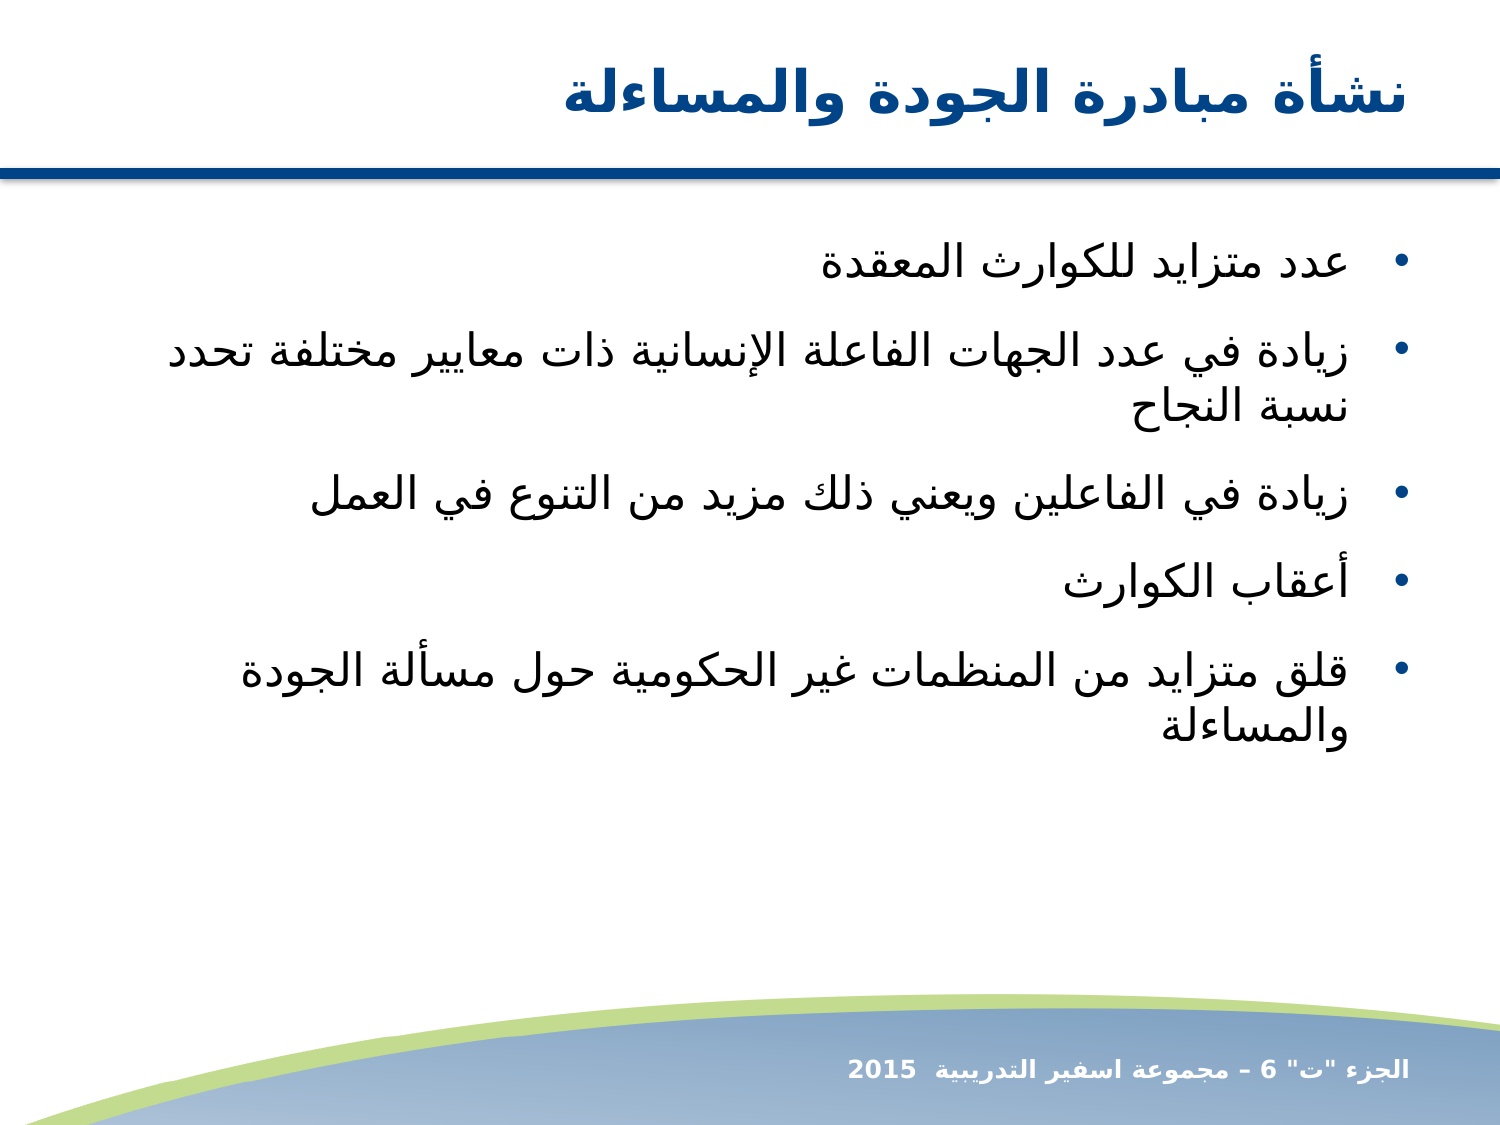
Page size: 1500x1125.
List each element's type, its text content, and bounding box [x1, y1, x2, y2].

footer الجزء "ت" 6 – مجموعة اسفير التدريبية 2015 [537, 1038, 1425, 1099]
picture [0, 992, 1500, 1125]
title نشأة مبادرة الجودة والمساءلة [75, 0, 1425, 178]
list عدد متزايد للكوارث المعقدة زيادة في عدد الجهات الفاعلة الإنسانية ذات معايير مختلفة تحدد نسبة النجاح زيادة في الفاعلين ويعني ذلك مزيد من التنوع في العمل أعقاب الكوارث قلق متزايد من المنظمات غير الحكومية حول مسألة الجودة والمساءلة [75, 224, 1425, 1010]
